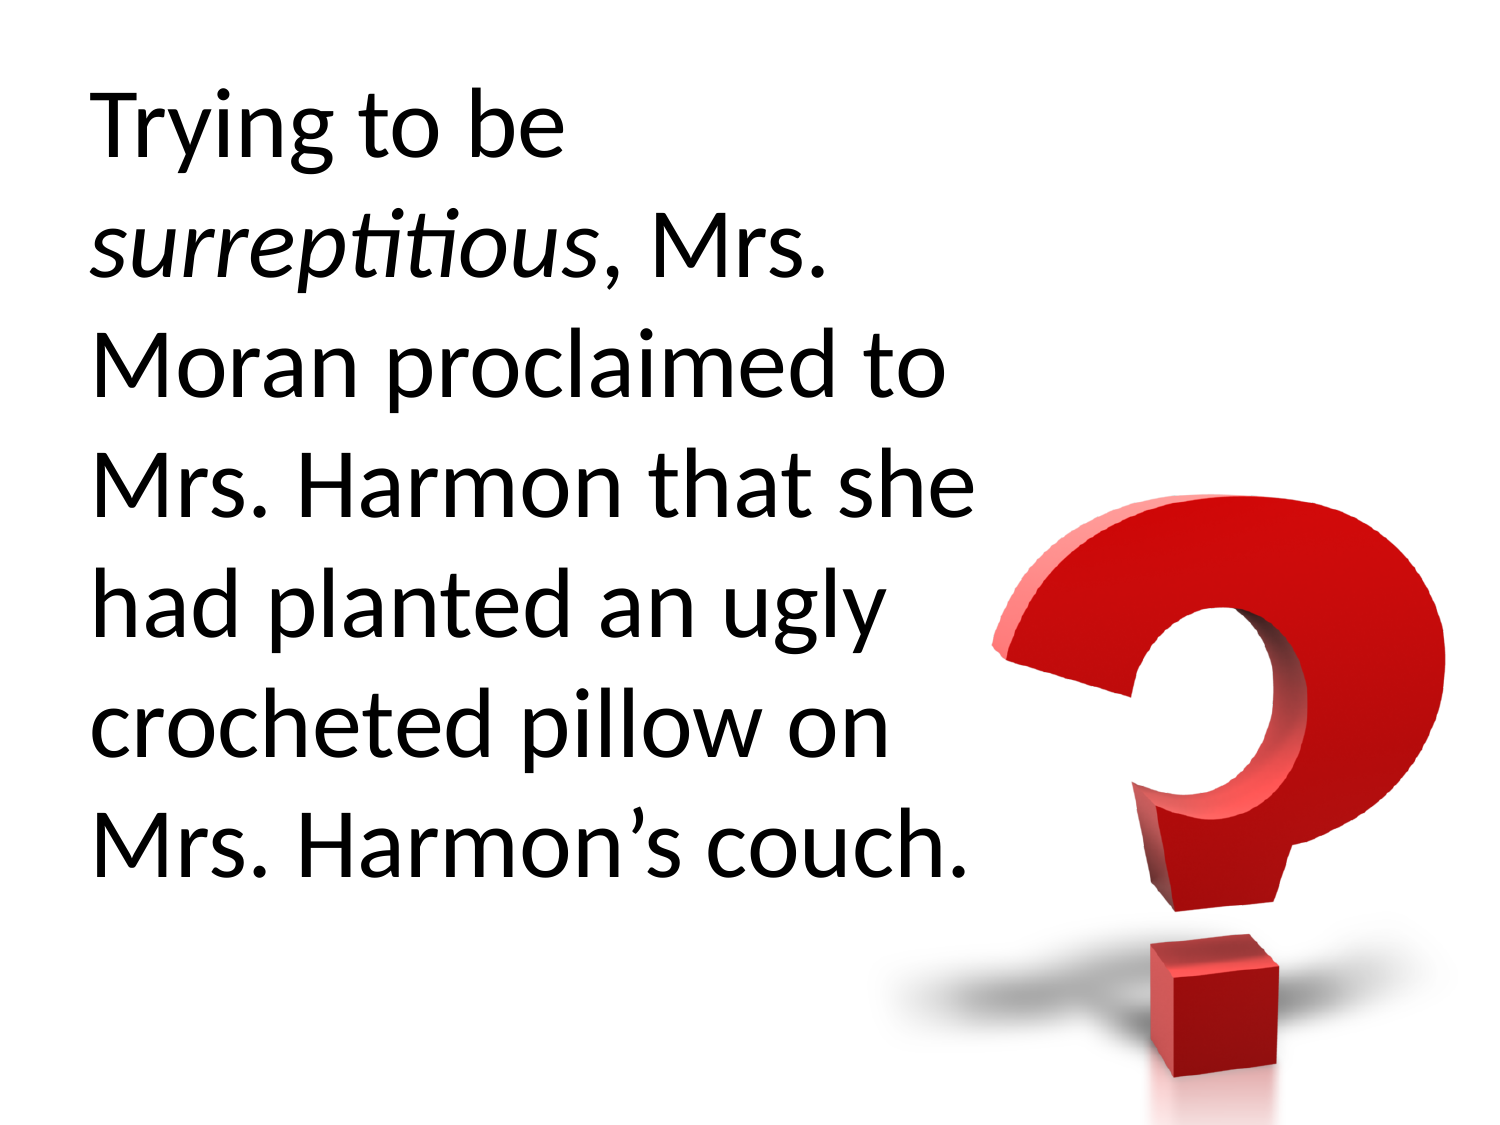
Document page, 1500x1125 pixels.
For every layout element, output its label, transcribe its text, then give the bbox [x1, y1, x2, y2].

picture [843, 474, 1500, 1125]
text_box Trying to be surreptitious, Mrs. Moran proclaimed to Mrs. Harmon that she had planted an ugly crocheted pillow on Mrs. Harmon’s couch. [74, 50, 1038, 905]
